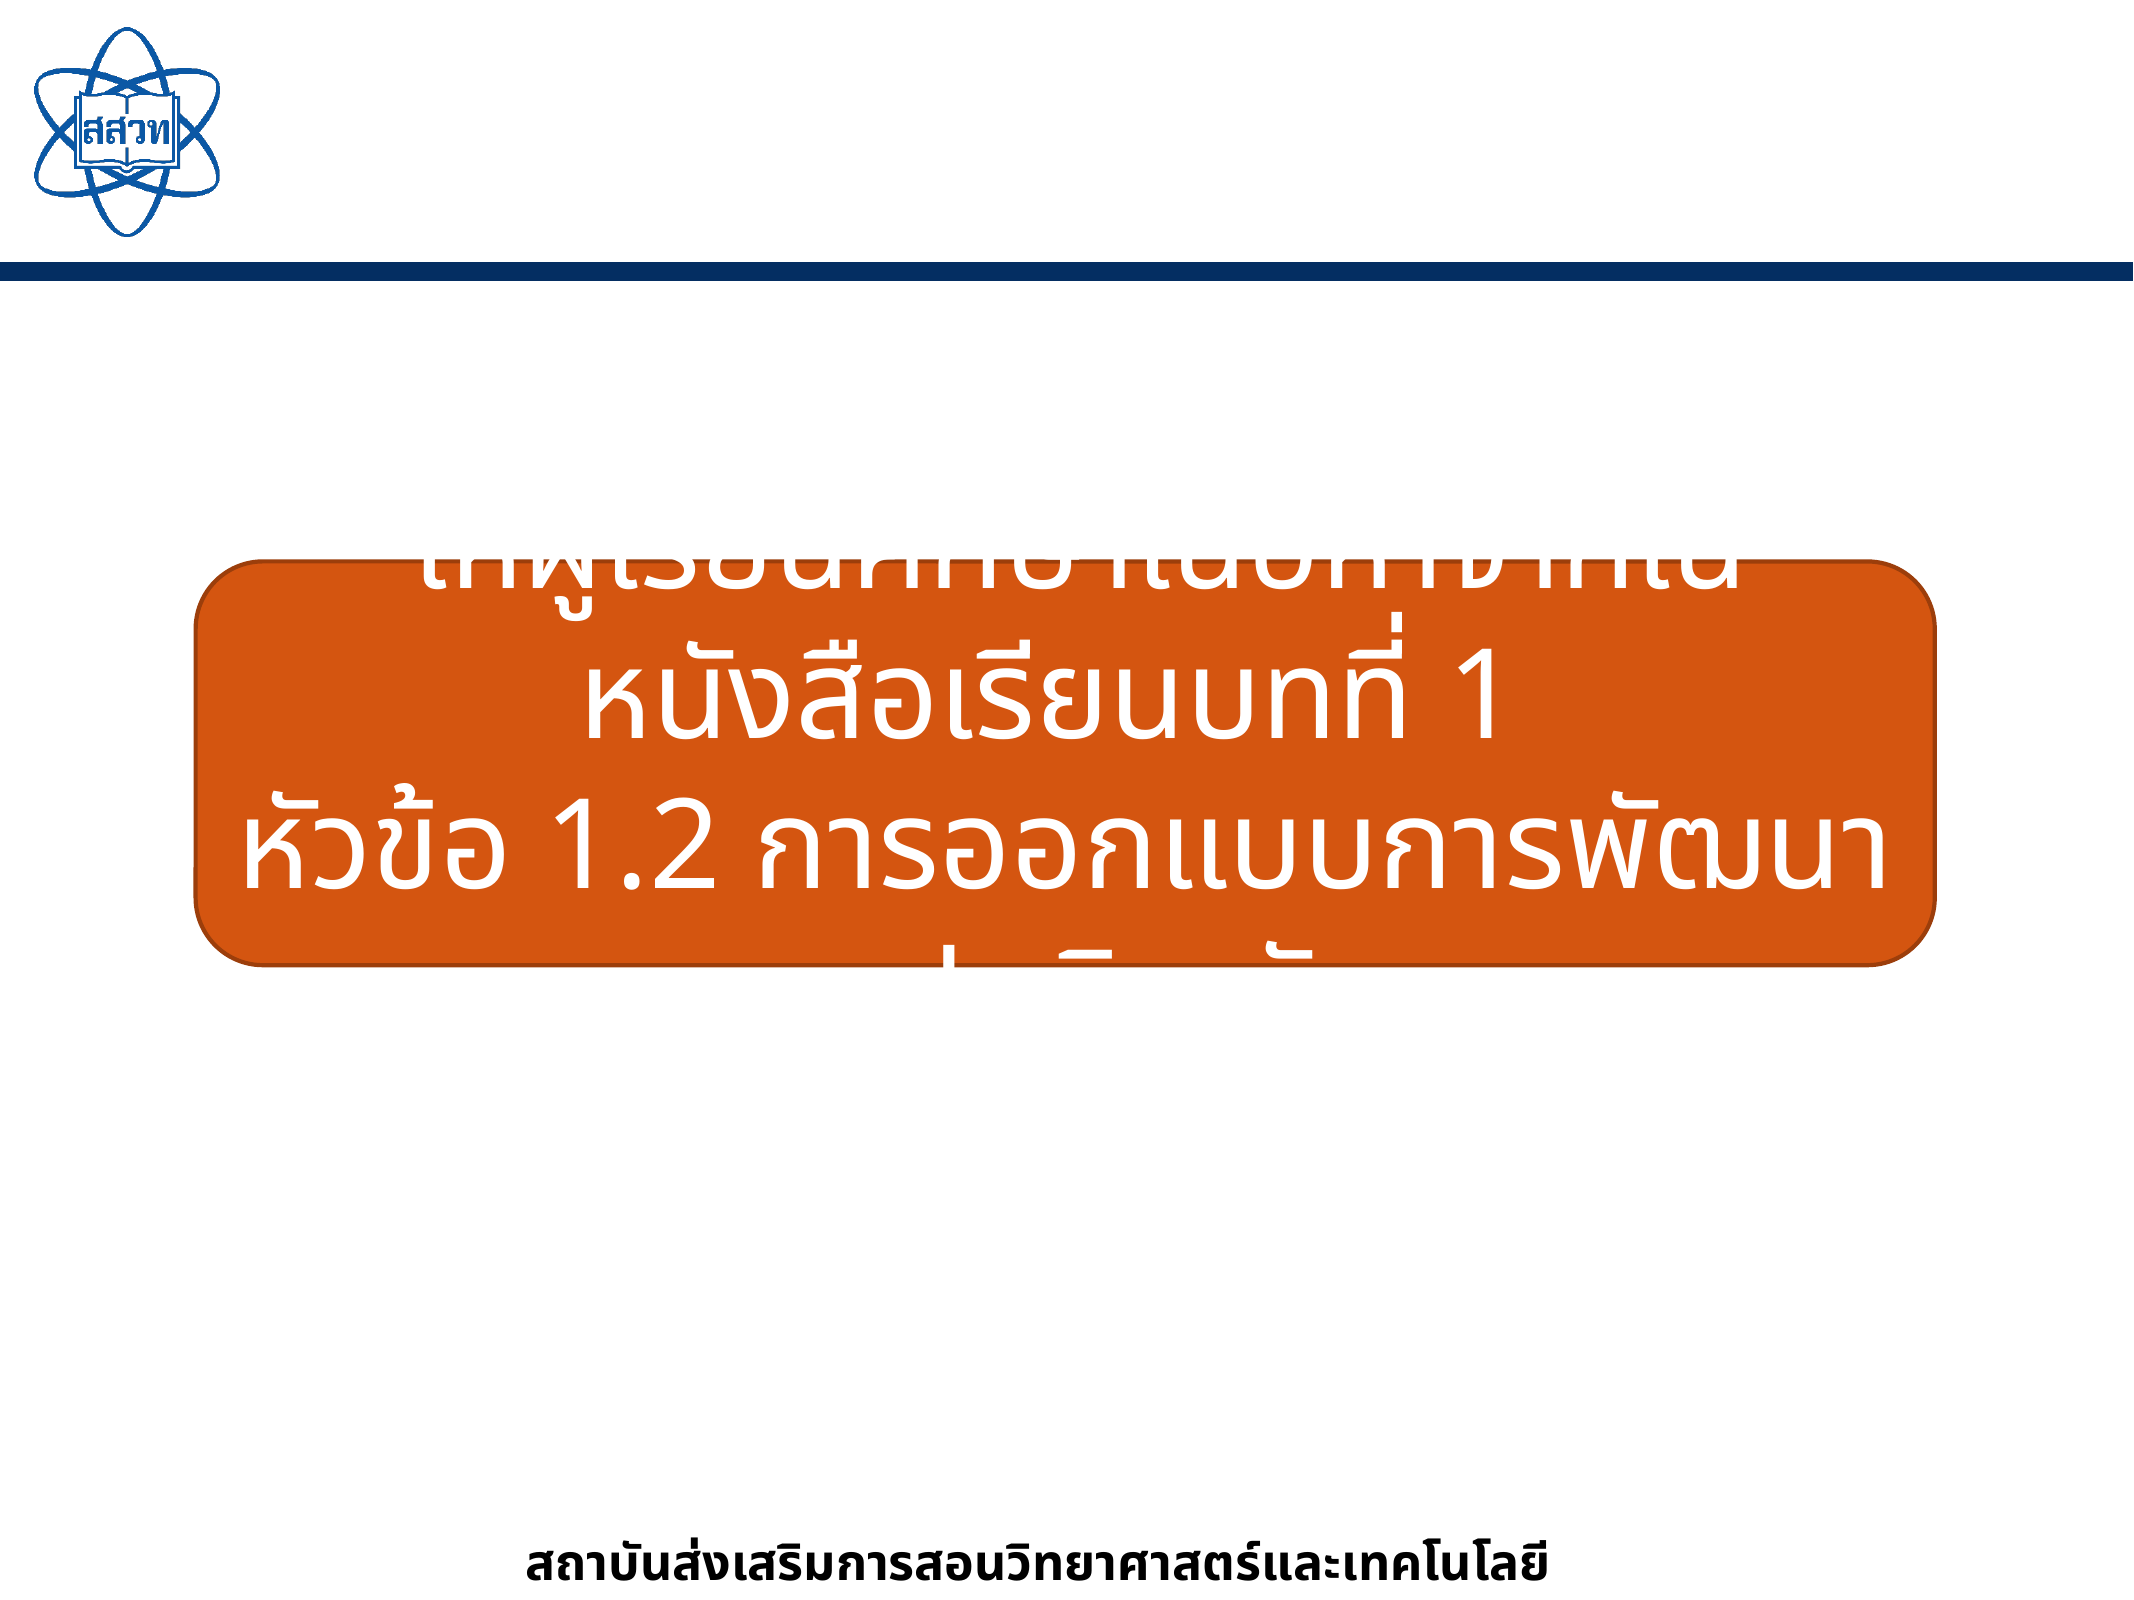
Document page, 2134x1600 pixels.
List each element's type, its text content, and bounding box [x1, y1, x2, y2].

picture [33, 27, 220, 237]
text_box สถาบันส่งเสริมการสอนวิทยาศาสตร์และเทคโนโลยี [74, 1522, 2002, 1589]
text_box ให้ผู้เรียนศึกษาเนื้อหาจากในหนังสือเรียนบทที่ 1 หัวข้อ 1.2 การออกแบบการพัฒนาแอปพลิเคชัน [193, 559, 1937, 968]
